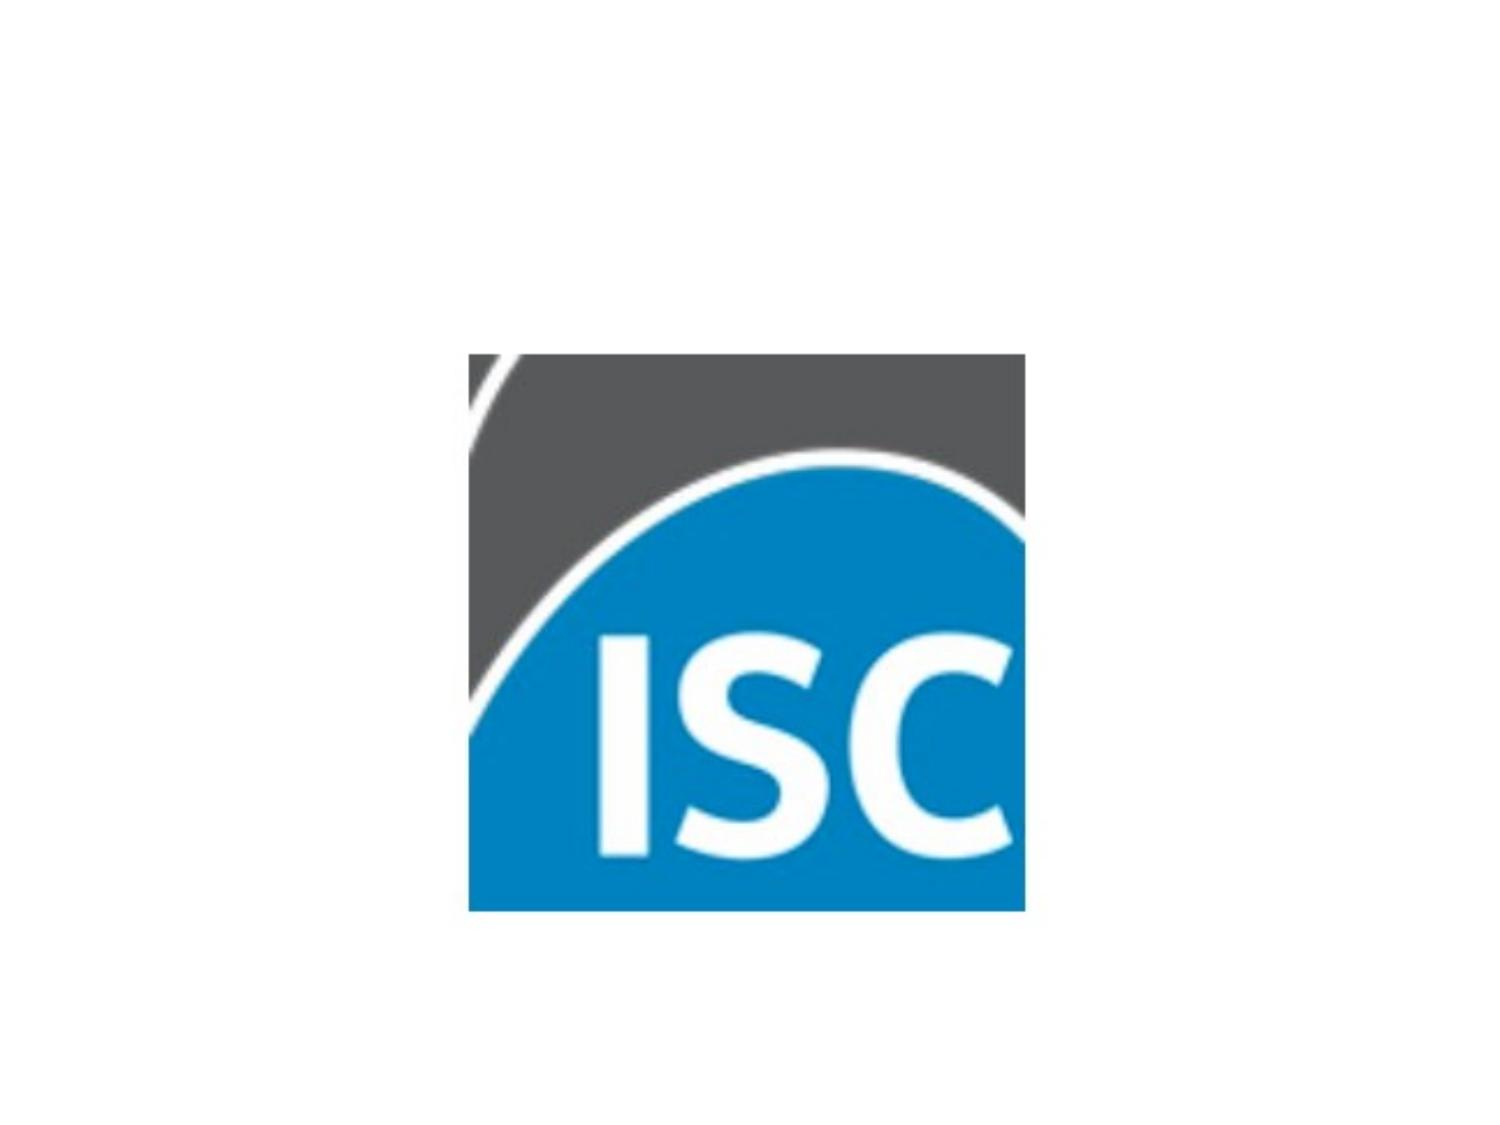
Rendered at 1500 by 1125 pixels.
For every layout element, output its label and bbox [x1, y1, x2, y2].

picture [378, 262, 1122, 1005]
